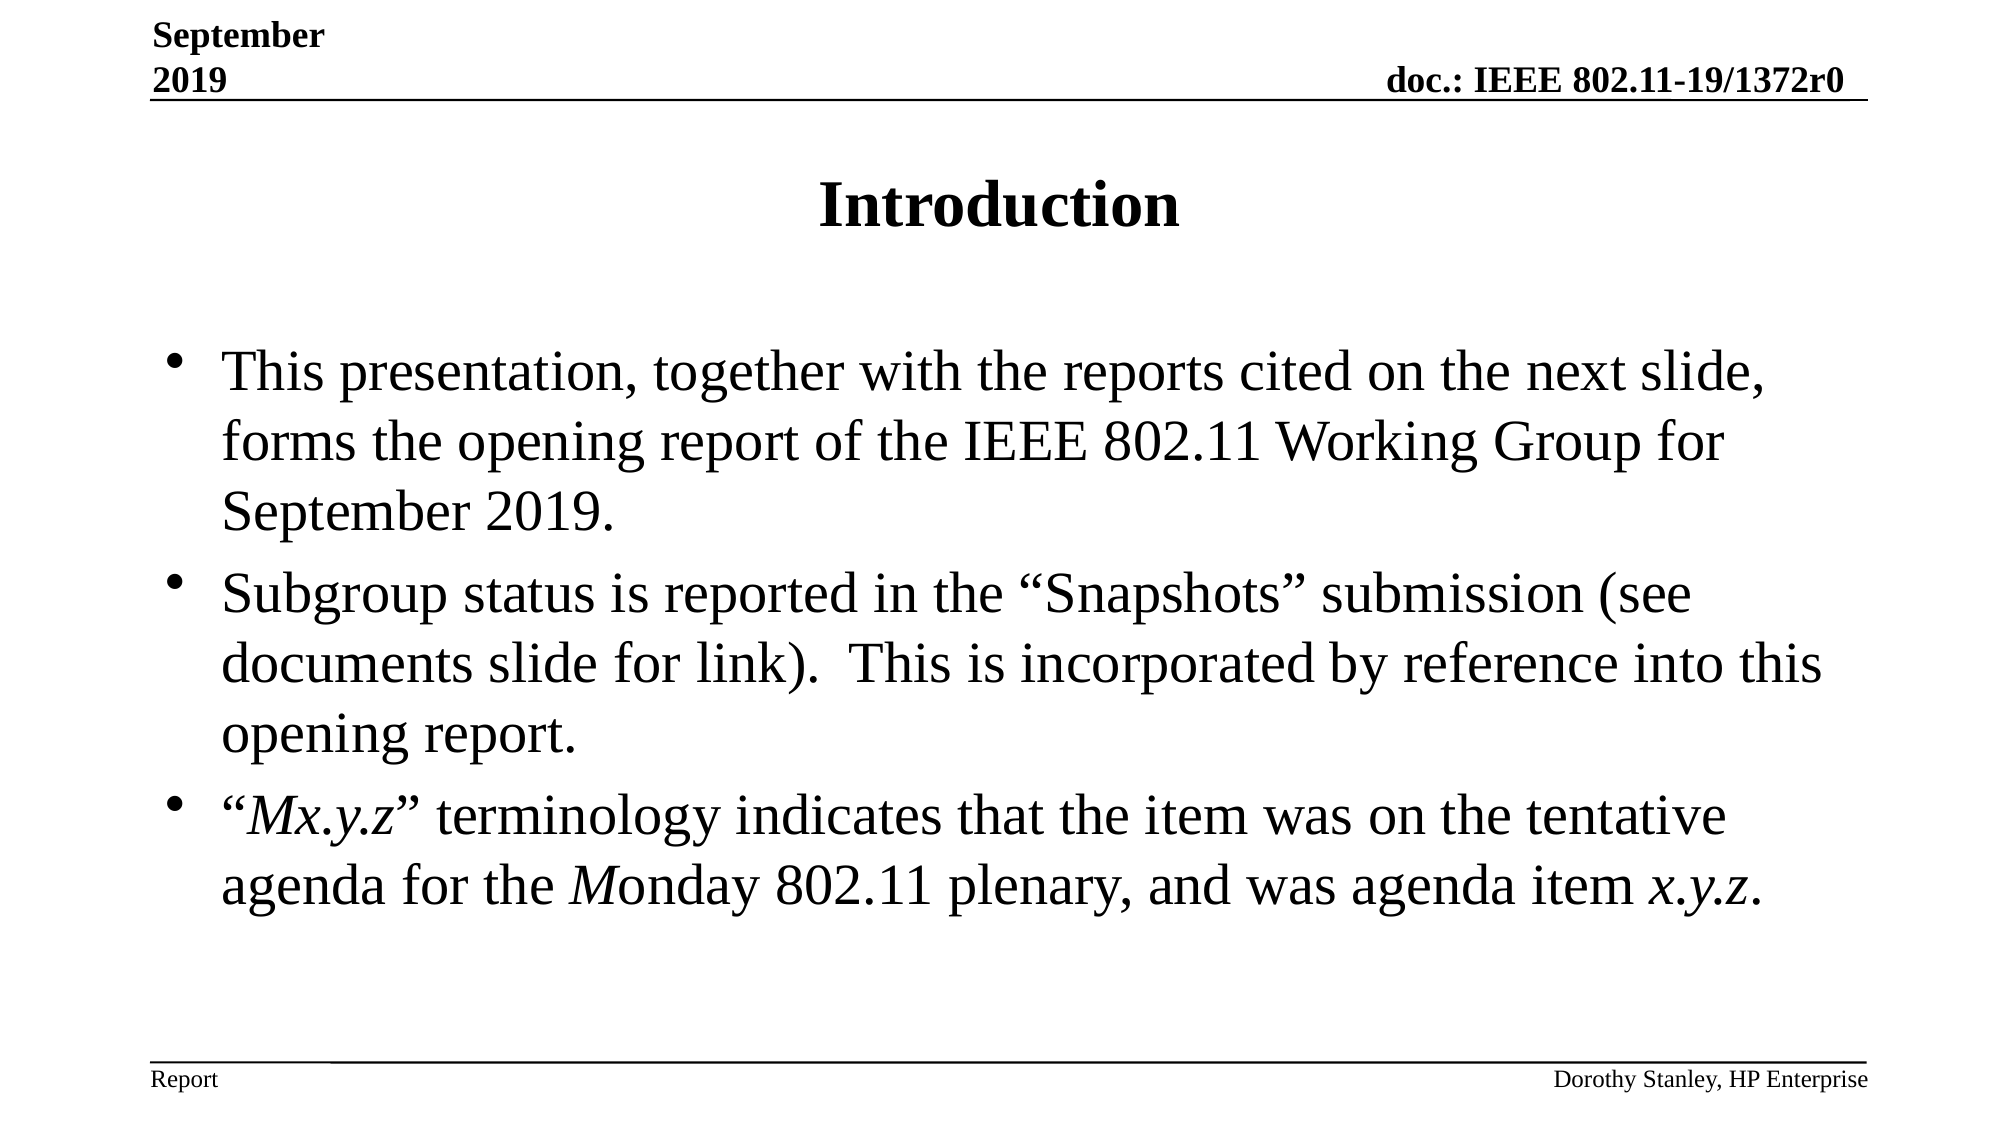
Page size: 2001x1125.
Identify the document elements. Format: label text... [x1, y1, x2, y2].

title Introduction [150, 112, 1850, 288]
list This presentation, together with the reports cited on the next slide, forms the opening report of the IEEE 802.11 Working Group for September 2019. Subgroup status is reported in the “Snapshots” submission (see documents slide for link). This is incorporated by reference into this opening report. “Mx.y.z” terminology indicates that the item was on the tentative agenda for the Monday 802.11 plenary, and was agenda item x.y.z. [150, 324, 1850, 1000]
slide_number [152, 54, 406, 101]
footer Dorothy Stanley, HP Enterprise [1512, 1061, 1869, 1093]
